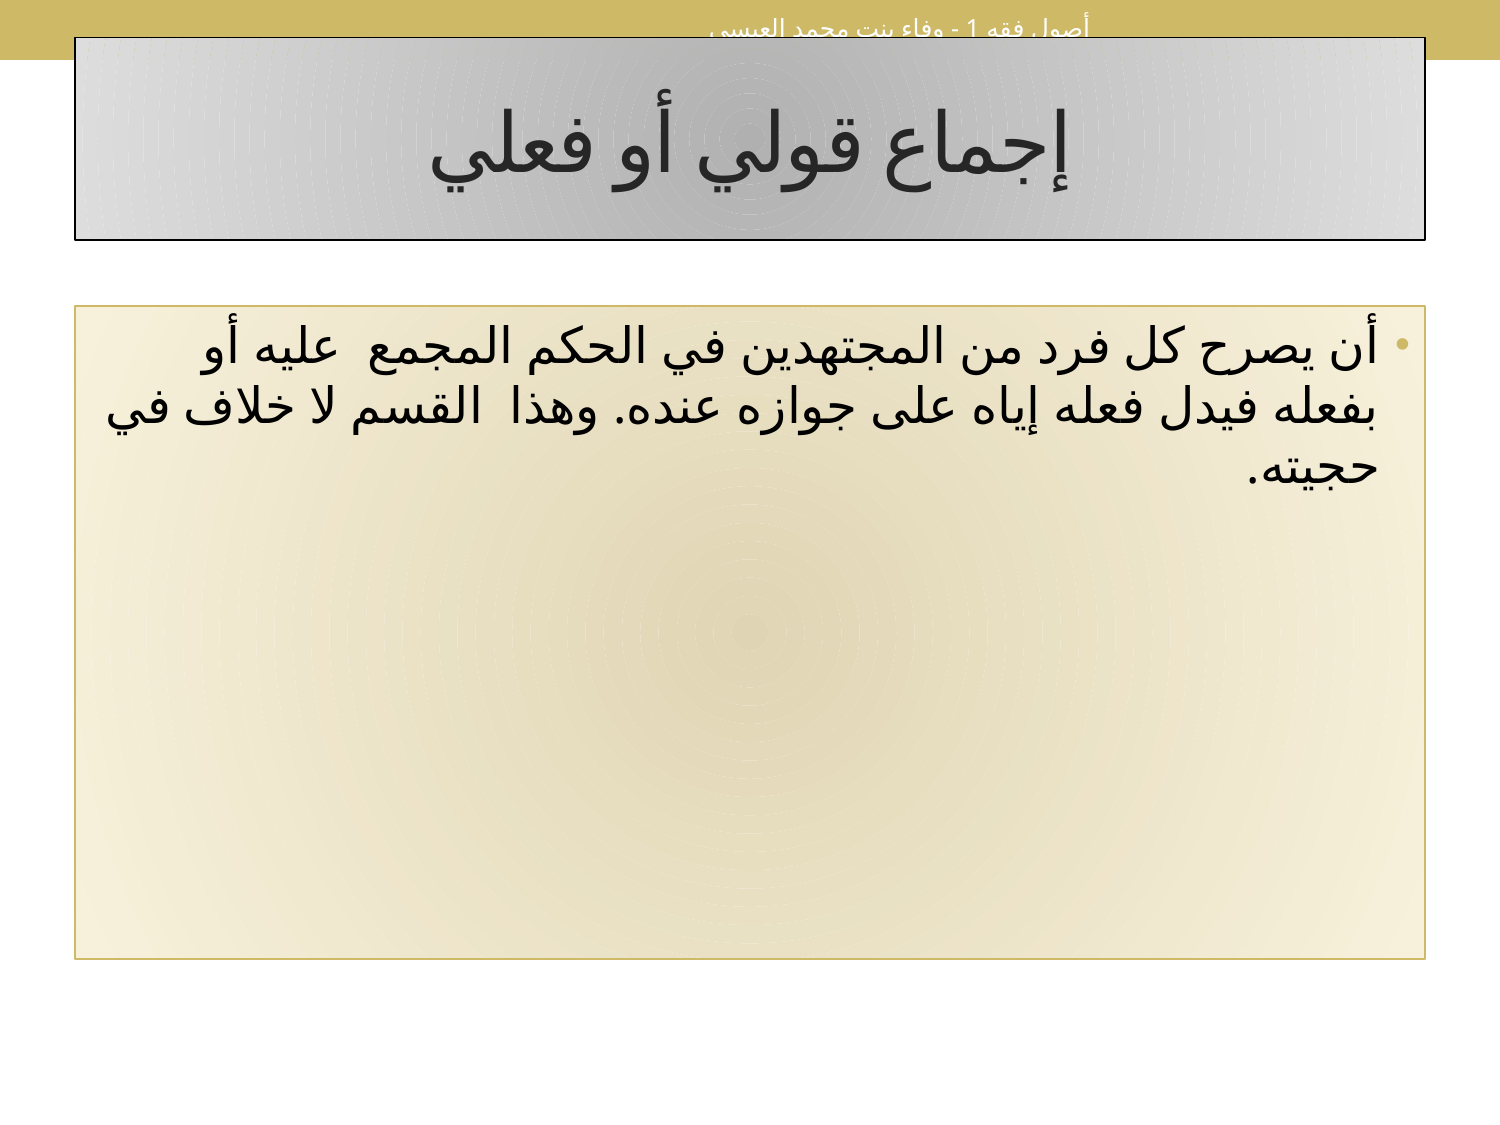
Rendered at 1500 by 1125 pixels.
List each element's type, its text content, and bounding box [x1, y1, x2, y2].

title إجماع قولي أو فعلي [74, 37, 1426, 241]
footer أصول فقه 1 - وفاء بنت محمد العيسى [562, 3, 1238, 57]
list أن يصرح كل فرد من المجتهدين في الحكم المجمع عليه أو بفعله فيدل فعله إياه على جوازه عنده. وهذا القسم لا خلاف في حجيته. [74, 305, 1426, 960]
